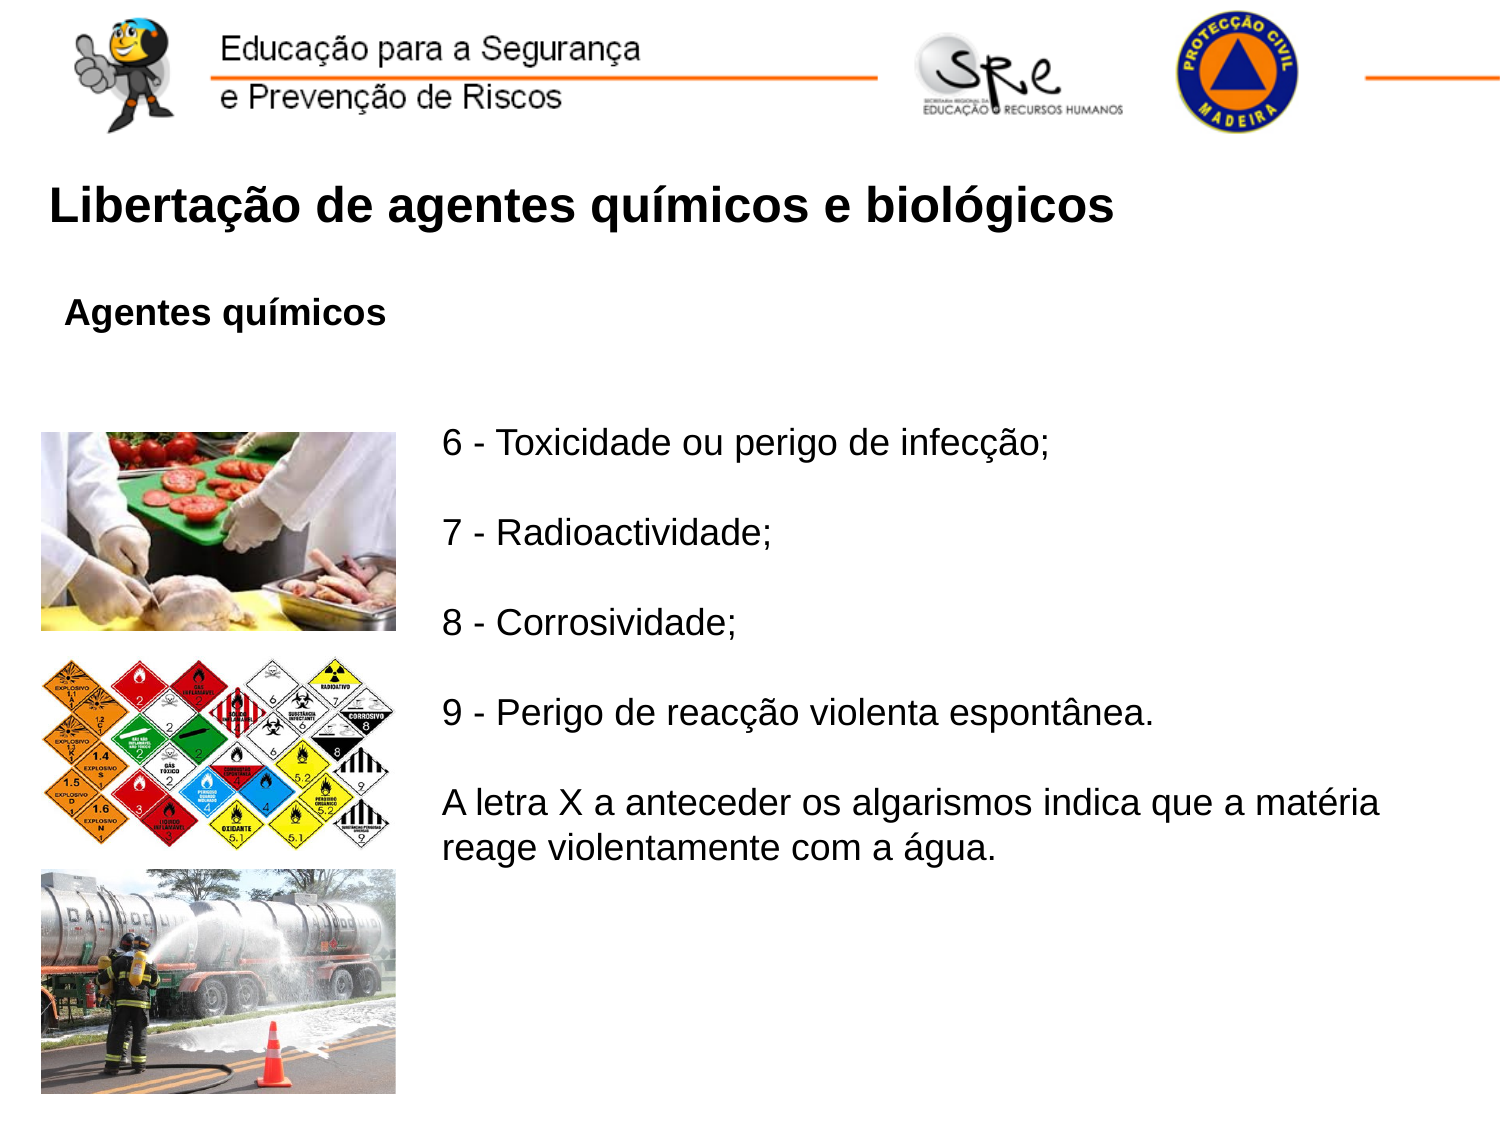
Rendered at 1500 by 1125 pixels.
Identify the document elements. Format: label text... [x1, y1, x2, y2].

text_box 6 - Toxicidade ou perigo de infecção; 7 - Radioactividade; 8 - Corrosividade; 9 - Perigo de reacção violenta espontânea. A letra X a anteceder os algarismos indica que a matéria reage violentamente com a água. [427, 410, 1500, 876]
picture [0, 0, 1500, 1125]
text_box Libertação de agentes químicos e biológicos [34, 165, 1131, 240]
text_box Agentes químicos [48, 280, 402, 341]
